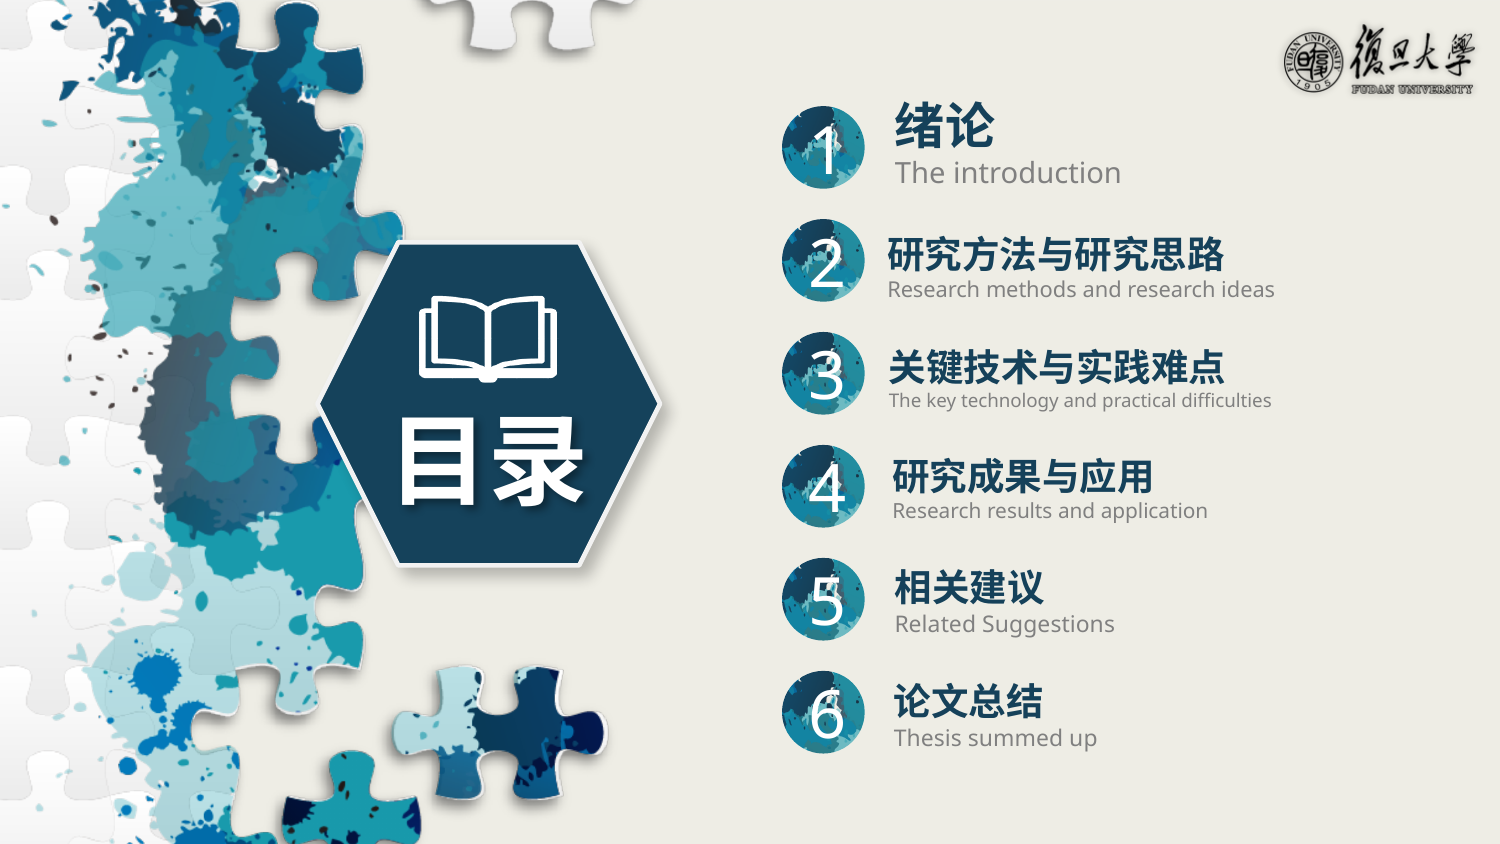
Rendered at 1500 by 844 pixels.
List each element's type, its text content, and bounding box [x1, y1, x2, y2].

text_box 5 [779, 555, 867, 643]
text_box 论文总结 Thesis summed up [879, 670, 1113, 759]
text_box 相关建议 Related Suggestions [879, 556, 1131, 645]
text_box [315, 240, 662, 516]
text_box 4 [779, 442, 867, 530]
text_box 研究方法与研究思路 Research methods and research ideas [872, 223, 1291, 310]
text_box 6 [779, 668, 867, 756]
text_box 研究成果与应用 Research results and application [877, 445, 1224, 531]
text_box 2 [779, 216, 867, 304]
text_box [380, 535, 597, 568]
picture [0, 0, 1500, 844]
picture [262, 737, 442, 844]
text_box 3 [779, 329, 867, 417]
text_box 关键技术与实践难点 The key technology and practical difficulties [874, 336, 1286, 419]
text_box 目录 [373, 390, 604, 526]
text_box 1 [779, 103, 867, 191]
text_box 绪论 The introduction [880, 87, 1137, 197]
